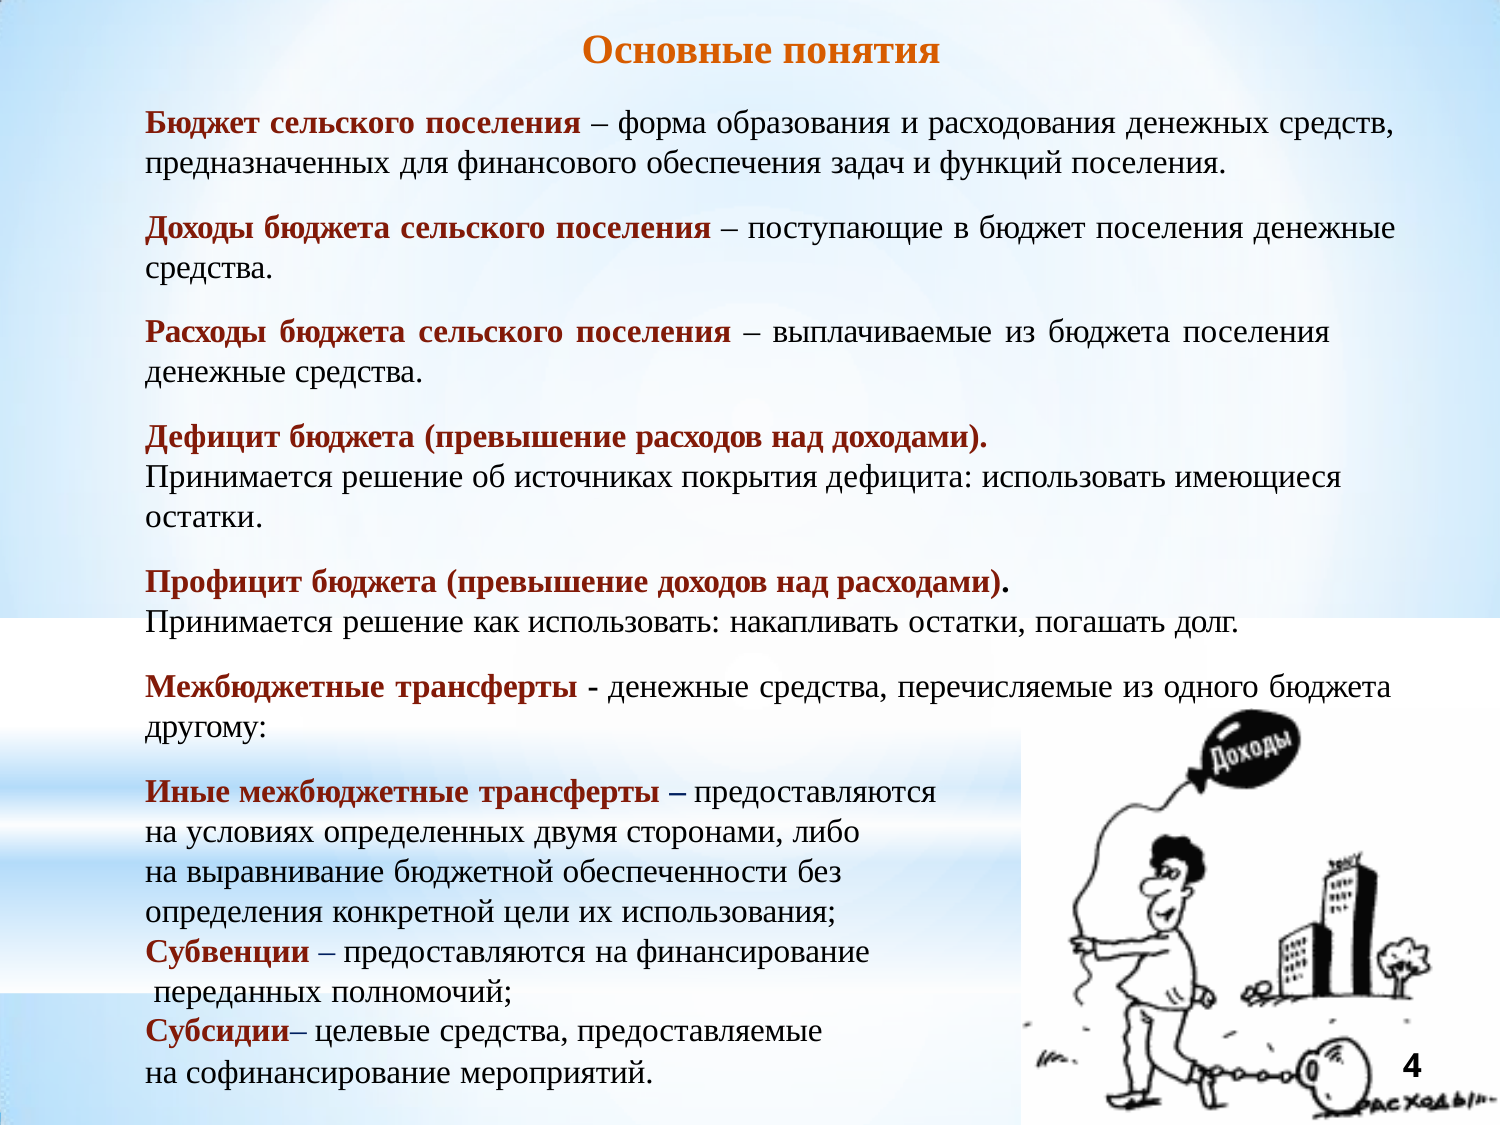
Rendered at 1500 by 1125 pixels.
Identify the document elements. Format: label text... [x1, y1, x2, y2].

picture [0, 0, 1500, 1125]
text_box Бюджет сельского поселения – форма образования и расходования денежных средств, предназначенных для финансового обеспечения задач и функций поселения. Доходы бюджета сельского поселения – поступающие в бюджет поселения денежные средства. Расходы бюджета сельского поселения – выплачиваемые из бюджета поселения денежные средства. Дефицит бюджета (превышение расходов над доходами). Принимается решение об источниках покрытия дефицита: использовать имеющиеся остатки. Профицит бюджета (превышение доходов над расходами). Принимается решение как использовать: накапливать остатки, погашать долг. Межбюджетные трансферты - денежные средства, перечисляемые из одного бюджета другому: Иные межбюджетные трансферты – предоставляются на условиях определенных двумя сторонами, либо на выравнивание бюджетной обеспеченности без определения конкретной цели их использования; Субвенции – предоставляются на финансирование переданных полномочий; Субсидии– целевые средства, предоставляемые [143, 97, 1411, 1049]
text_box на софинансирование мероприятий. [143, 1048, 662, 1091]
title Основные понятия [579, 20, 945, 211]
